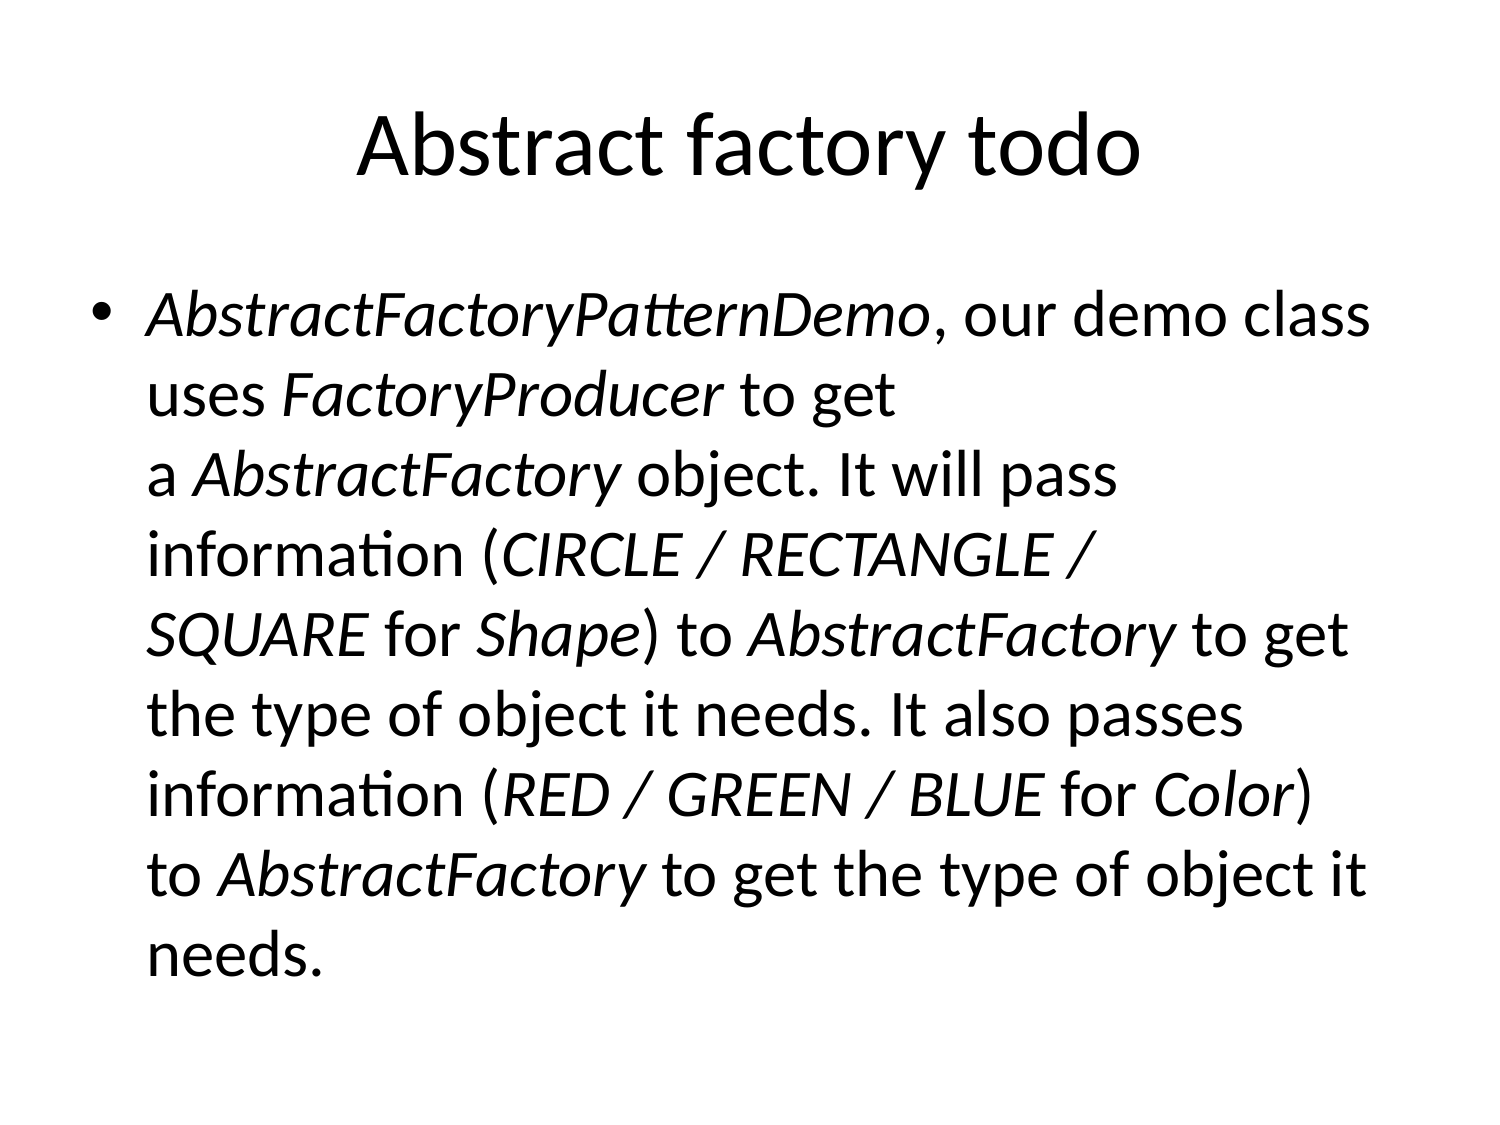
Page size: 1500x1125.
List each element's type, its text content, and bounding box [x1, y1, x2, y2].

list AbstractFactoryPatternDemo, our demo class uses FactoryProducer to get a AbstractFactory object. It will pass information (CIRCLE / RECTANGLE / SQUARE for Shape) to AbstractFactory to get the type of object it needs. It also passes information (RED / GREEN / BLUE for Color) to AbstractFactory to get the type of object it needs. [75, 262, 1425, 1005]
title Abstract factory todo [75, 45, 1425, 233]
